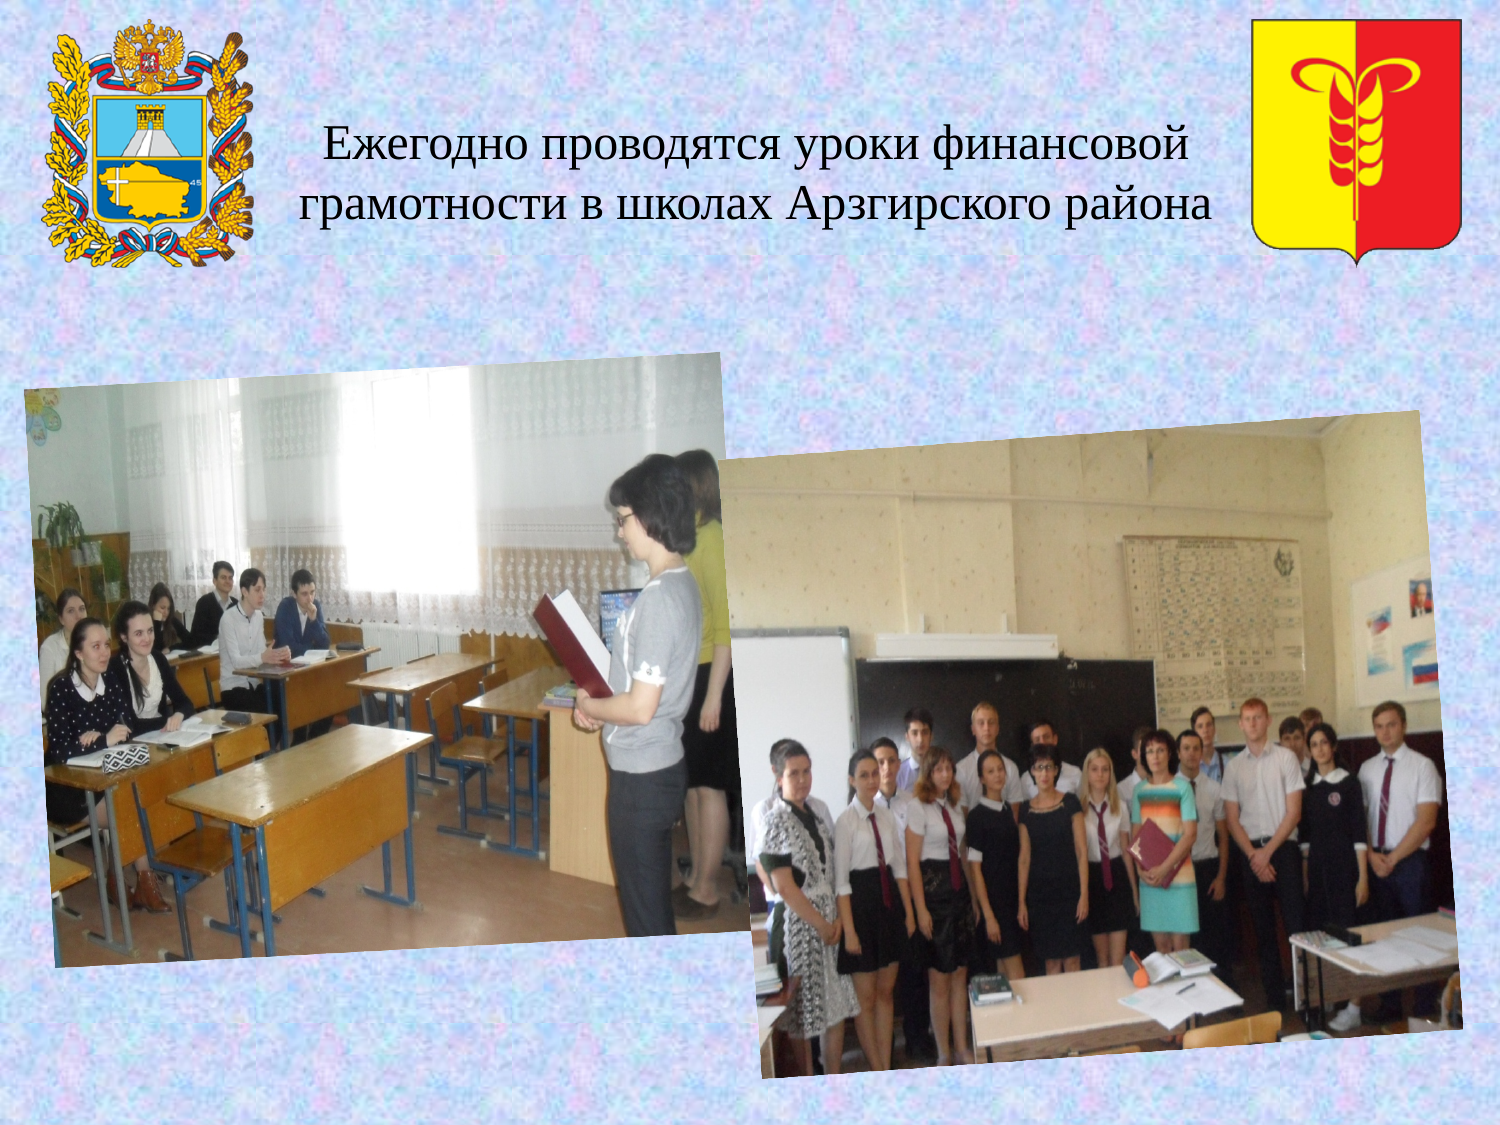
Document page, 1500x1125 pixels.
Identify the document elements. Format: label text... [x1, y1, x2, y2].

picture [0, 0, 1500, 1125]
title Ежегодно проводятся уроки финансовой грамотности в школах Арзгирского района [269, 70, 1243, 270]
